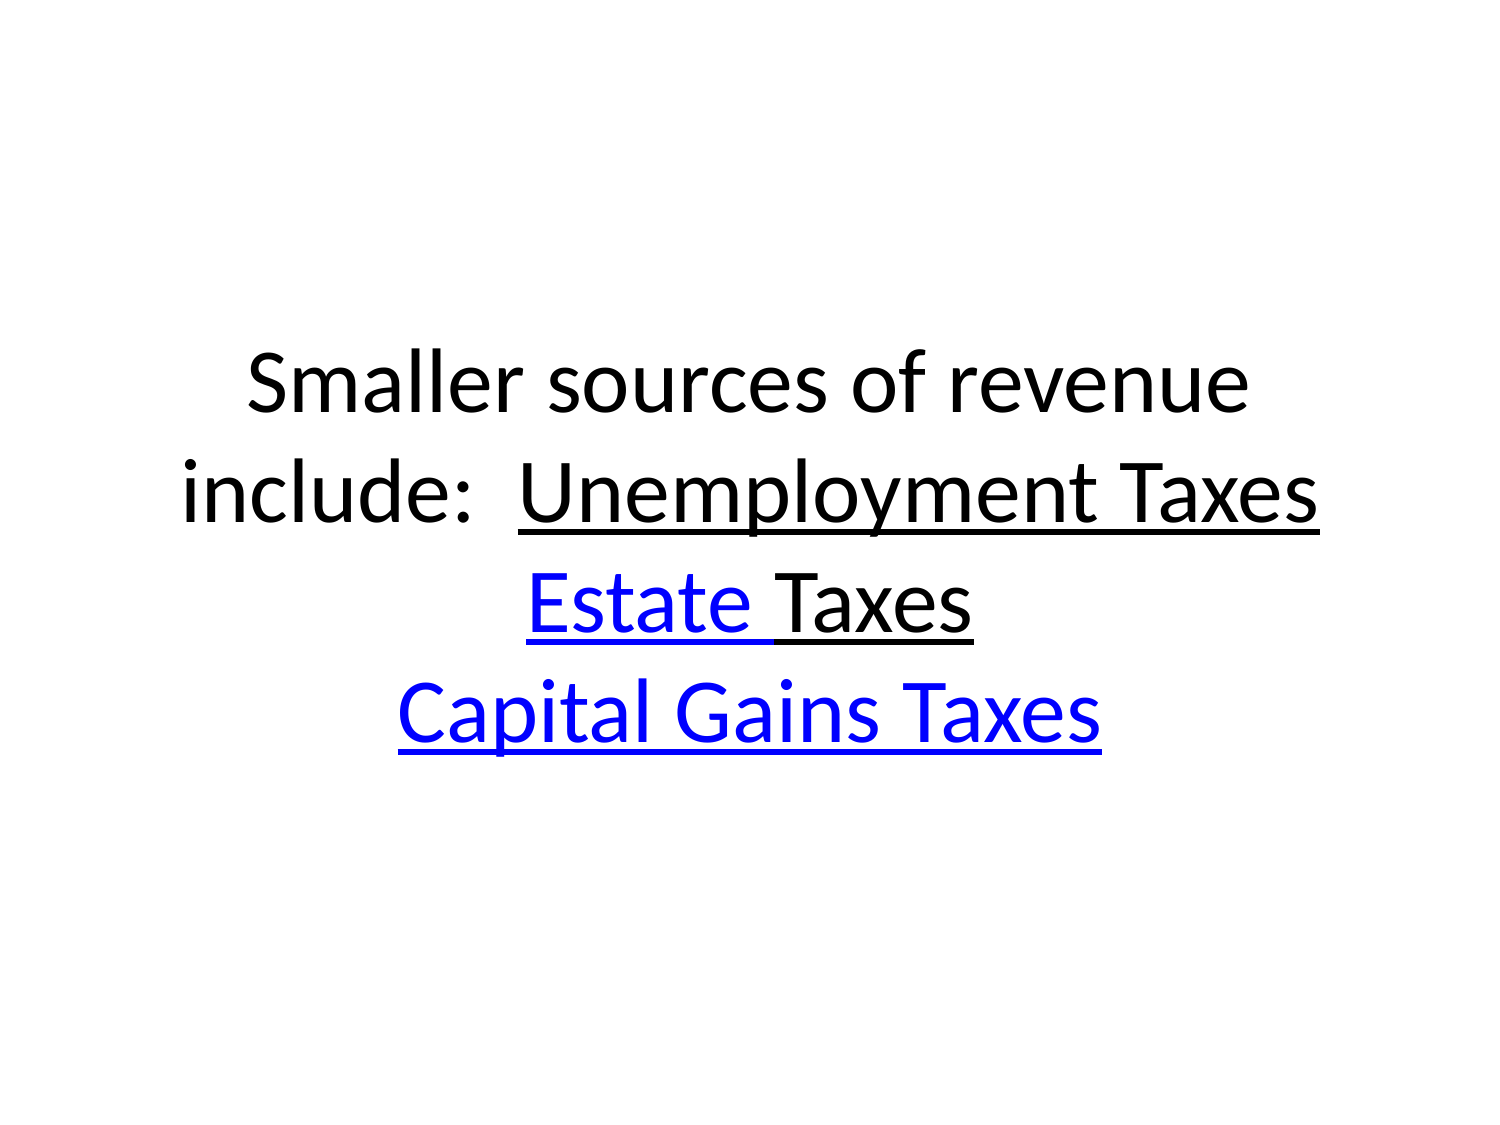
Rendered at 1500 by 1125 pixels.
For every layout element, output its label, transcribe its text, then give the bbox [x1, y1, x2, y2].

title Smaller sources of revenue include: Unemployment Taxes Estate Taxes Capital Gains Taxes [74, 44, 1426, 1038]
